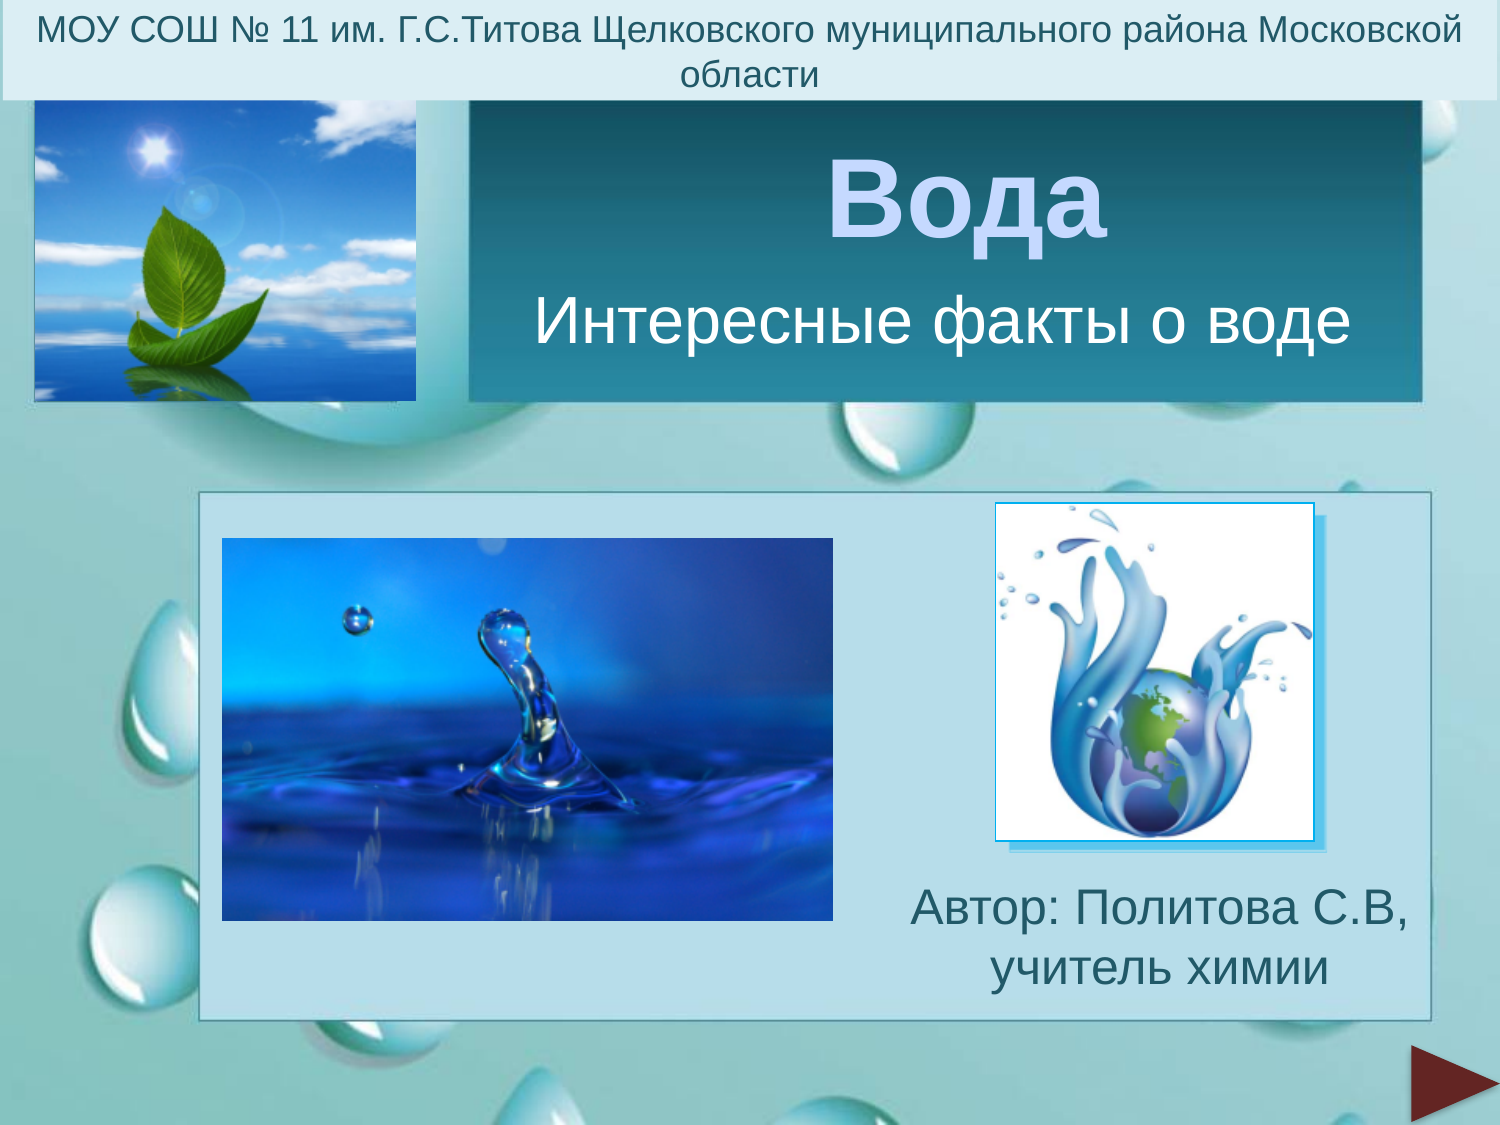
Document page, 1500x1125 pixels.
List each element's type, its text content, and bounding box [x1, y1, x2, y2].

text_box Вода [809, 117, 1123, 268]
text_box МОУ СОШ № 11 им. Г.С.Титова Щелковского муниципального района Московской области [1, 0, 1499, 102]
text_box [1409, 1043, 1500, 1124]
text_box Автор: Политова С.В, учитель химии [843, 867, 1477, 1015]
subtitle Интересные факты о воде [480, 269, 1407, 418]
picture [0, 0, 1500, 1125]
